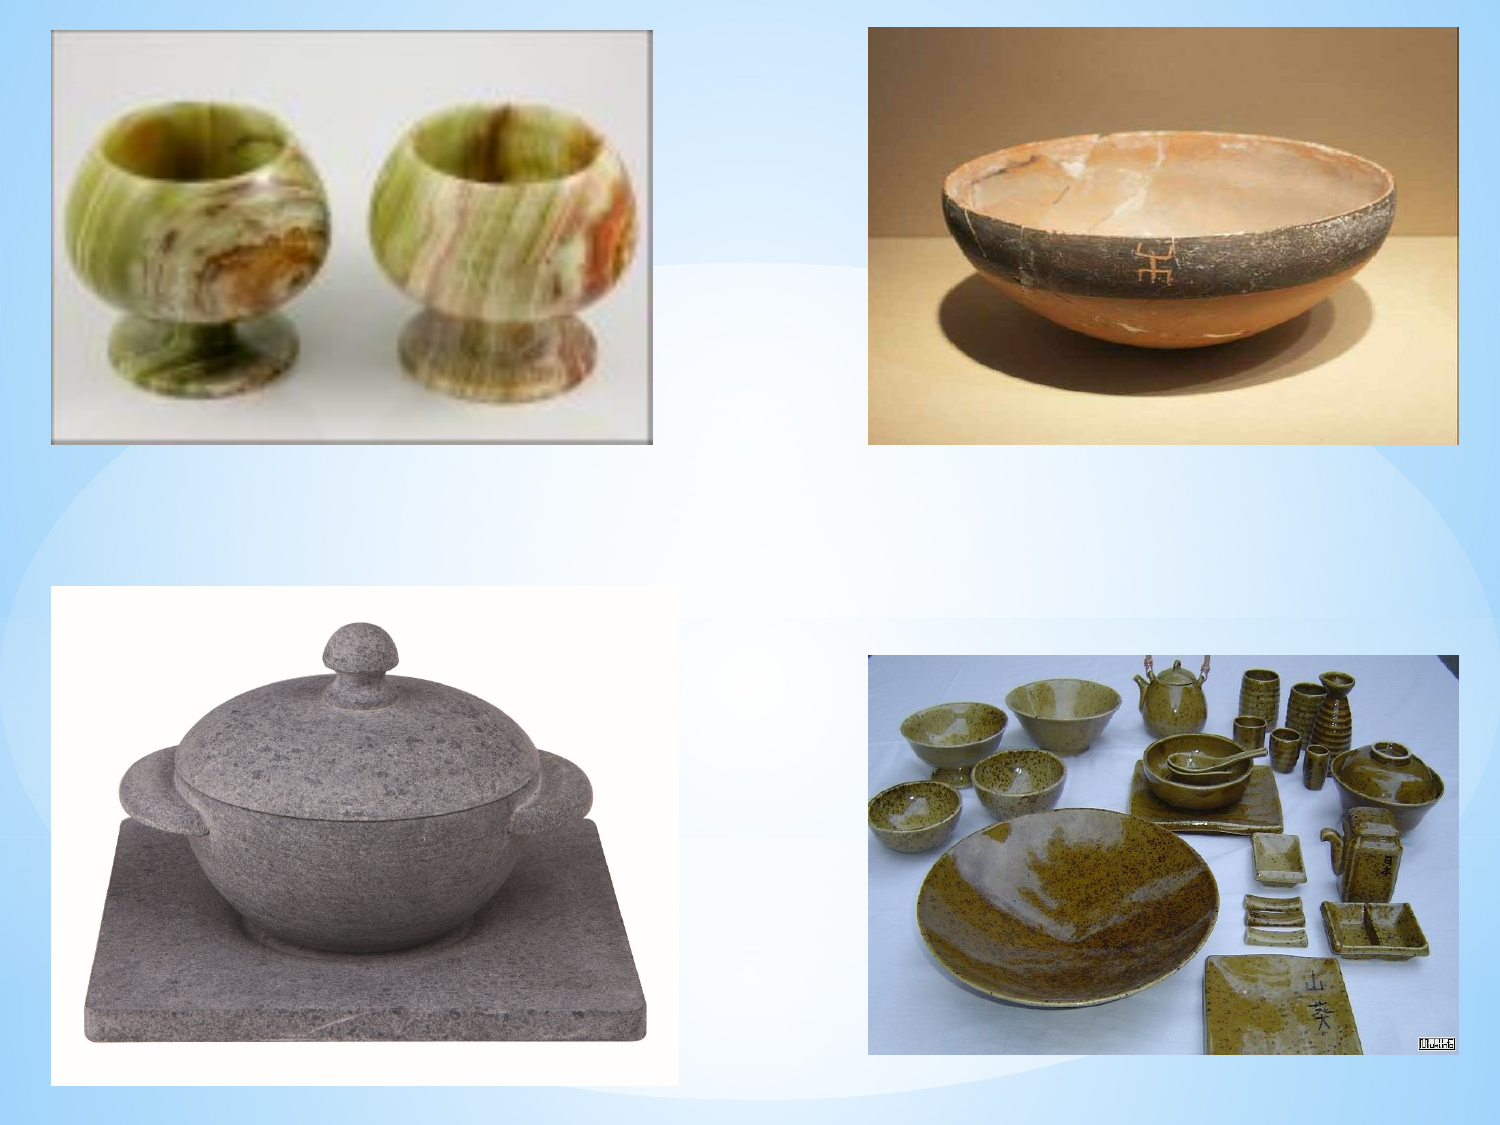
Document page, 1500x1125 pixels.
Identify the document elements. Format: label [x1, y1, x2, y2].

picture [51, 585, 679, 1086]
picture [51, 30, 653, 445]
picture [867, 655, 1459, 1056]
picture [867, 27, 1459, 445]
